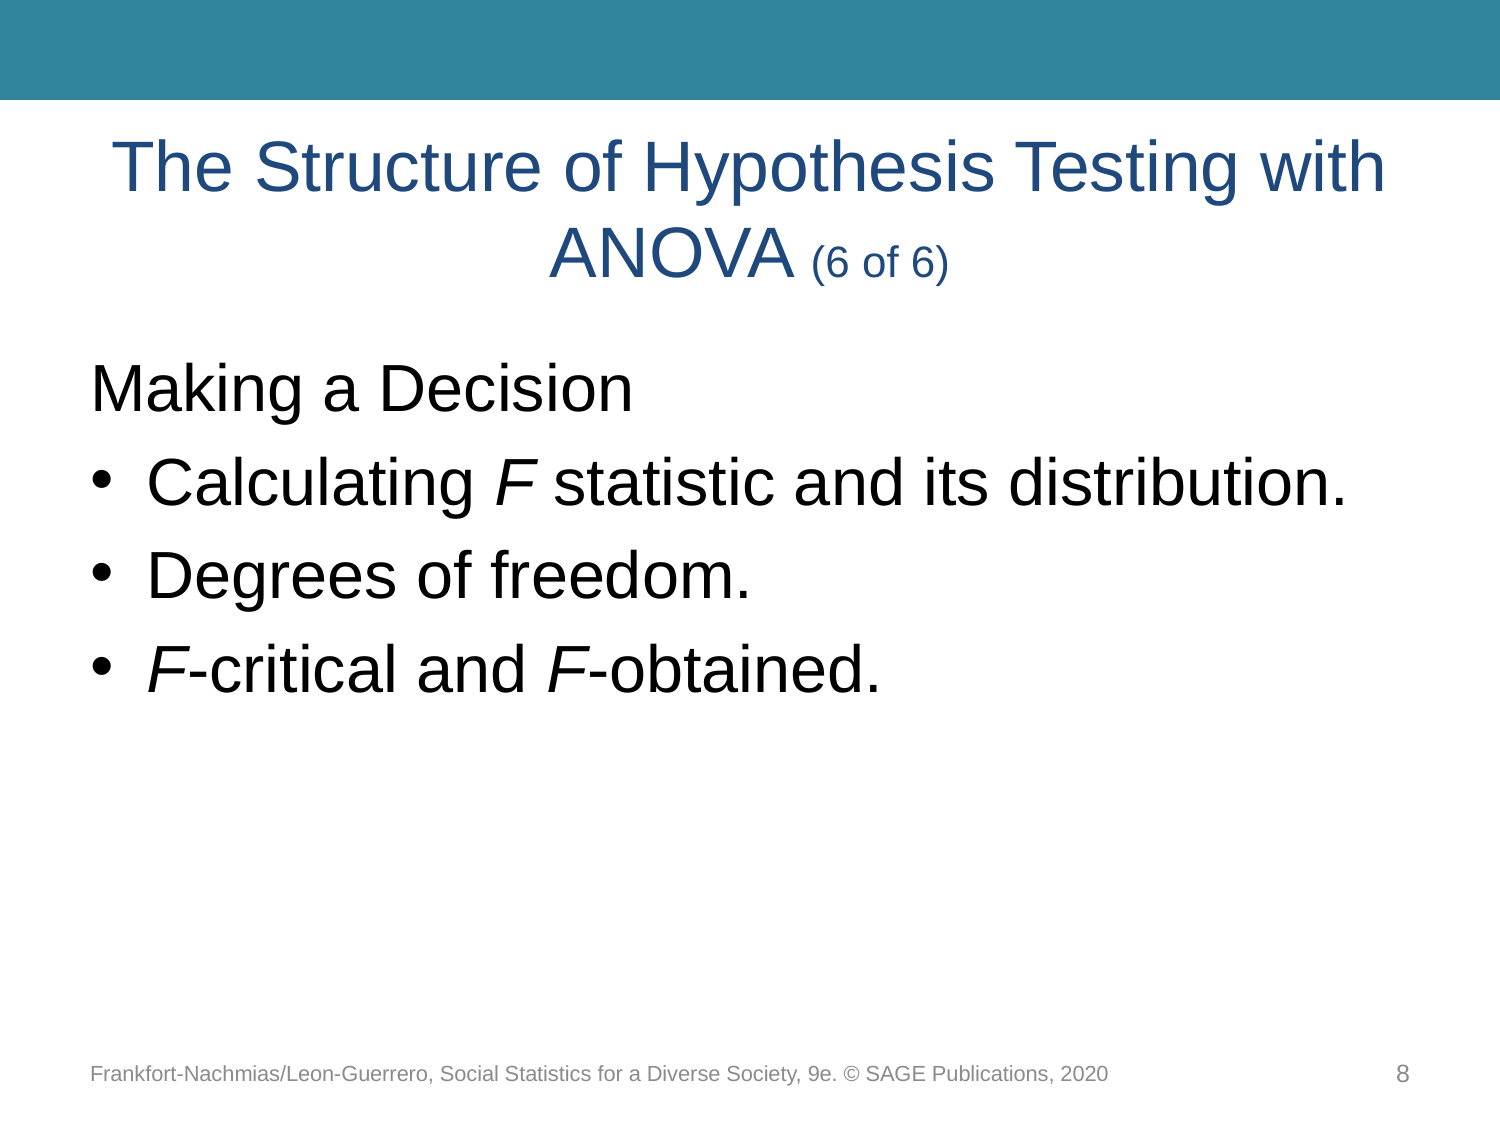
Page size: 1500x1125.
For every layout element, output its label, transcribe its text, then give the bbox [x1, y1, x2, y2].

list Making a Decision Calculating F statistic and its distribution. Degrees of freedom. F-critical and F-obtained. [75, 337, 1425, 1005]
slide_number 8 [1350, 1042, 1425, 1103]
footer Frankfort-Nachmias/Leon-Guerrero, Social Statistics for a Diverse Society, 9e. © SAGE Publications, 2020 [75, 1042, 1313, 1103]
title The Structure of Hypothesis Testing with ANOVA (6 of 6) [0, 112, 1500, 300]
